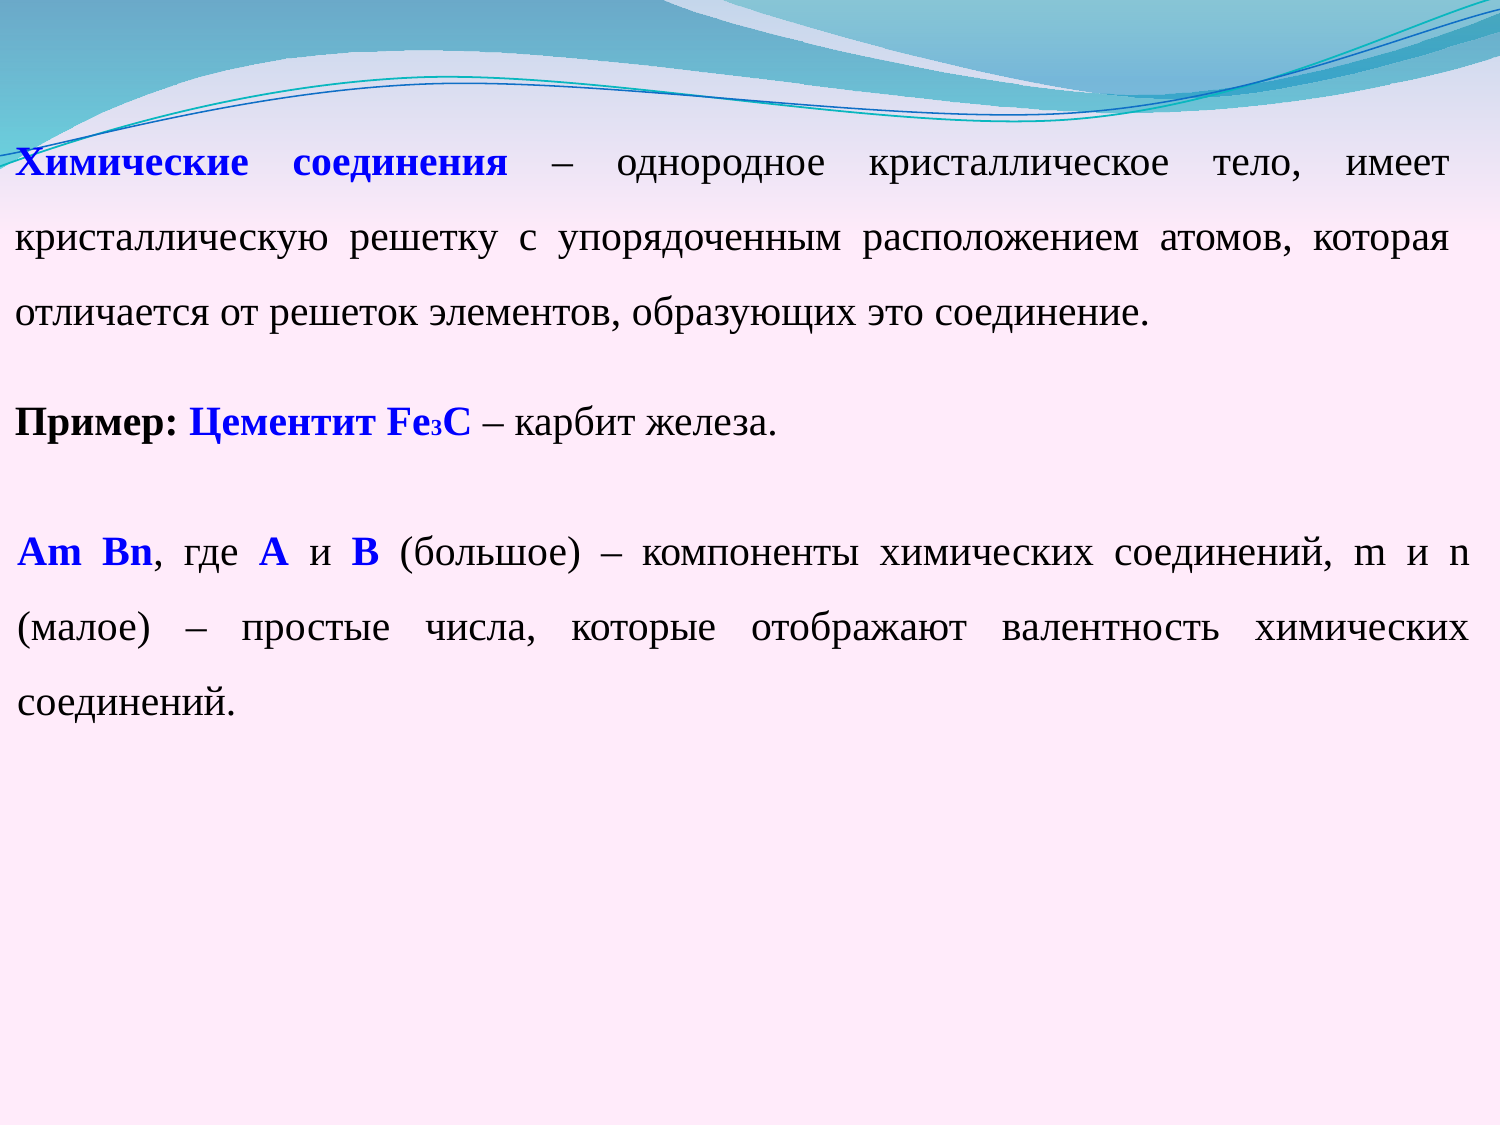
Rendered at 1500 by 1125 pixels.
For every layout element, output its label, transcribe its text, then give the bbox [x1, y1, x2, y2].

text_box Химические соединения – однородное кристаллическое тело, имеет кристаллическую решетку с упорядоченным расположением атомов, которая отличается от решеток элементов, образующих это соединение. [0, 101, 1465, 342]
text_box Аm Bn, где А и В (большое) – компоненты химических соединений, m и n (малое) – простые числа, которые отображают валентность химических соединений. [2, 491, 1485, 732]
text_box Пример: Цементит Fe3C – карбит железа. [0, 361, 1465, 452]
